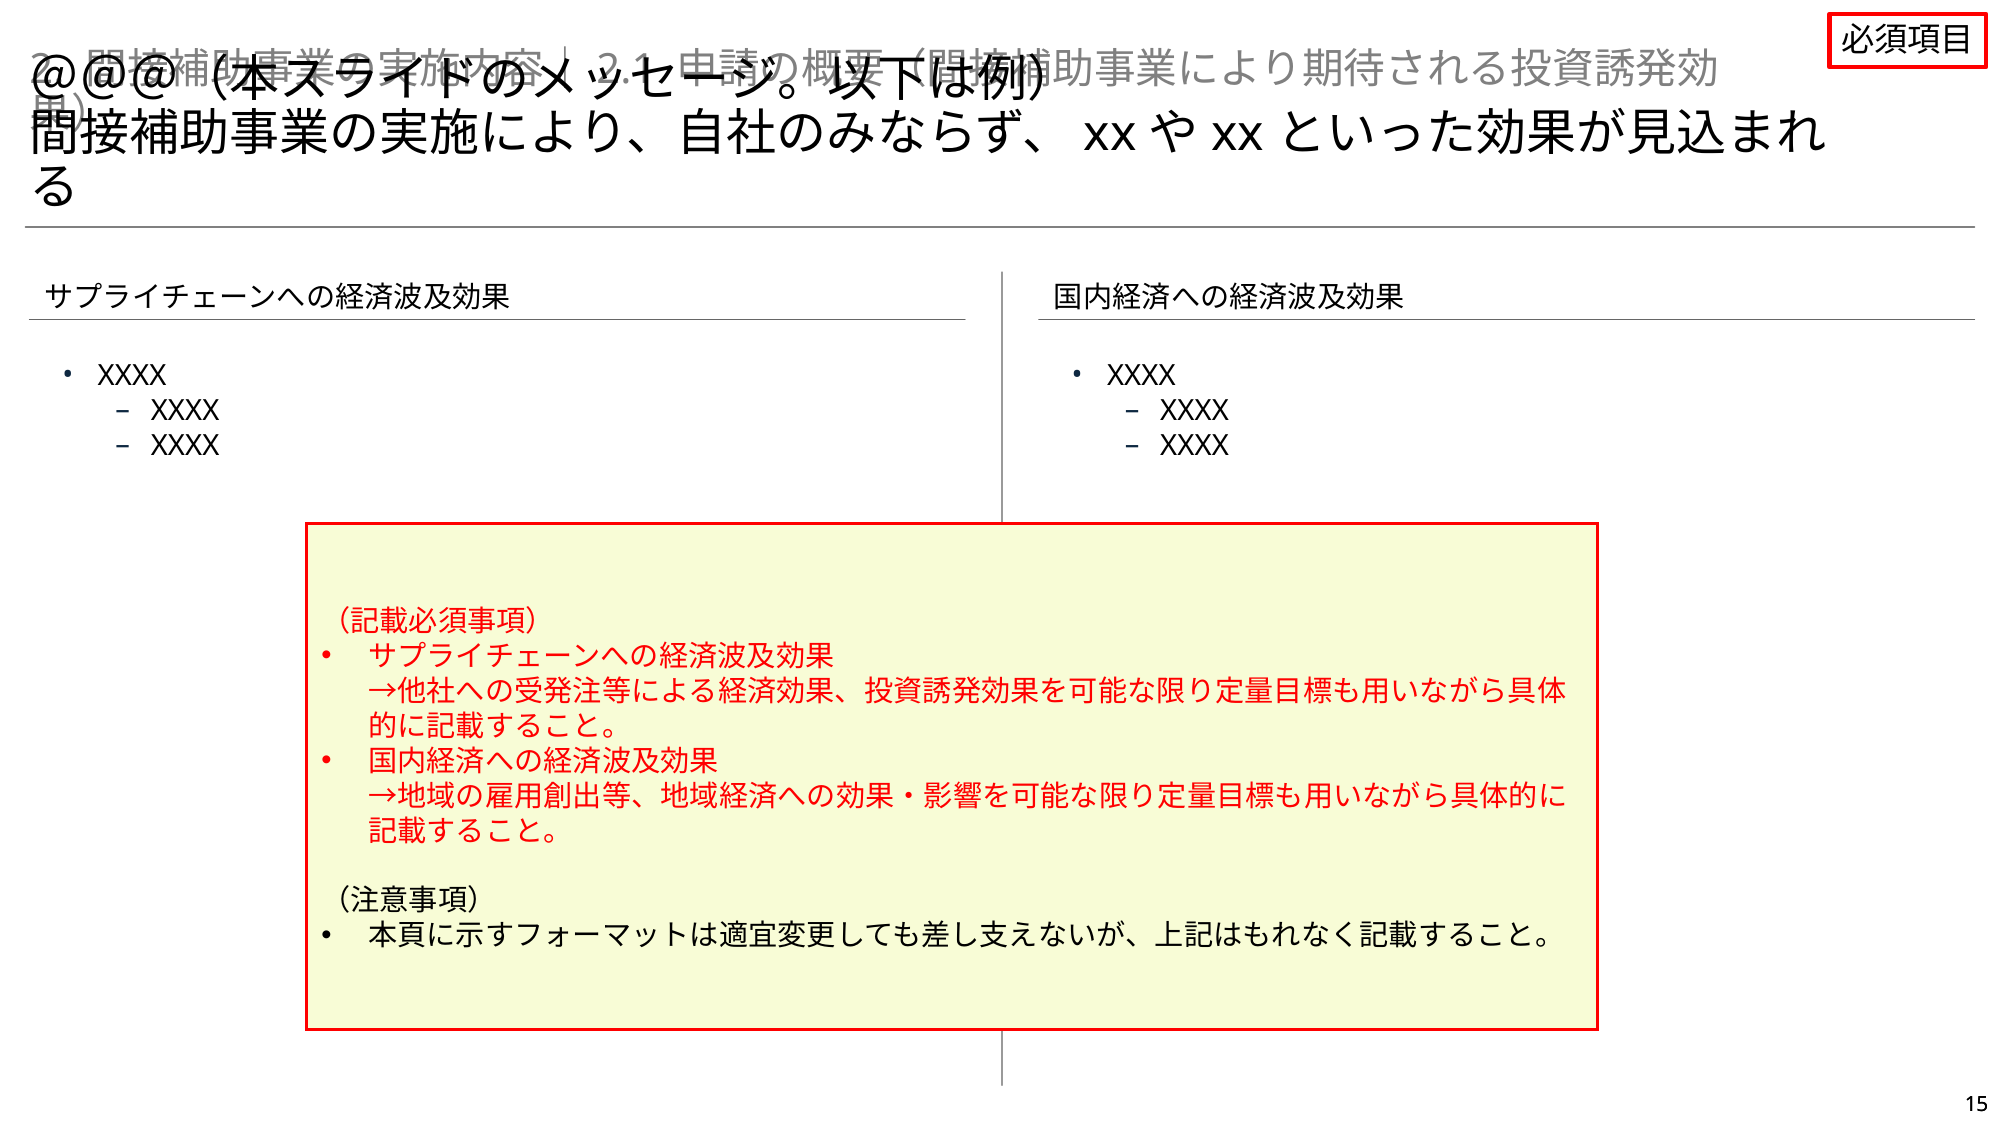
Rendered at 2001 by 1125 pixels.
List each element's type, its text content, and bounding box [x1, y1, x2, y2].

text_box （記載必須事項） サプライチェーンへの経済波及効果 →他社への受発注等による経済効果、投資誘発効果を可能な限り定量目標も用いながら具体的に記載すること。 国内経済への経済波及効果 →地域の雇用創出等、地域経済への効果・影響を可能な限り定量目標も用いながら具体的に記載すること。 （注意事項） 本頁に示すフォーマットは適宜変更しても差し支えないが、上記はもれなく記載すること。 [305, 522, 1001, 1031]
text_box 2. 間接補助事業の実施内容｜2.1 申請の概要（間接補助事業により期待される投資誘発効果） [29, 47, 1802, 53]
text_box XXXX XXXX XXXX [1037, 347, 1976, 480]
text_box ＠＠＠（本スライドのメッセージ。以下は例） 間接補助事業の実施により、自社のみならず、xxやxxといった効果が見込まれる [29, 53, 1875, 216]
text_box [1038, 271, 1975, 320]
text_box （記載必須事項） サプライチェーンへの経済波及効果 →他社への受発注等による経済効果、投資誘発効果を可能な限り定量目標も用いながら具体的に記載すること。 国内経済への経済波及効果 →地域の雇用創出等、地域経済への効果・影響を可能な限り定量目標も用いながら具体的に記載すること。 （注意事項） 本頁に示すフォーマットは適宜変更しても差し支えないが、上記はもれなく記載すること。 [1003, 522, 1599, 1031]
text_box 必須項目 [1829, 13, 1986, 68]
text_box XXXX XXXX XXXX [28, 347, 978, 480]
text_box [28, 271, 966, 320]
